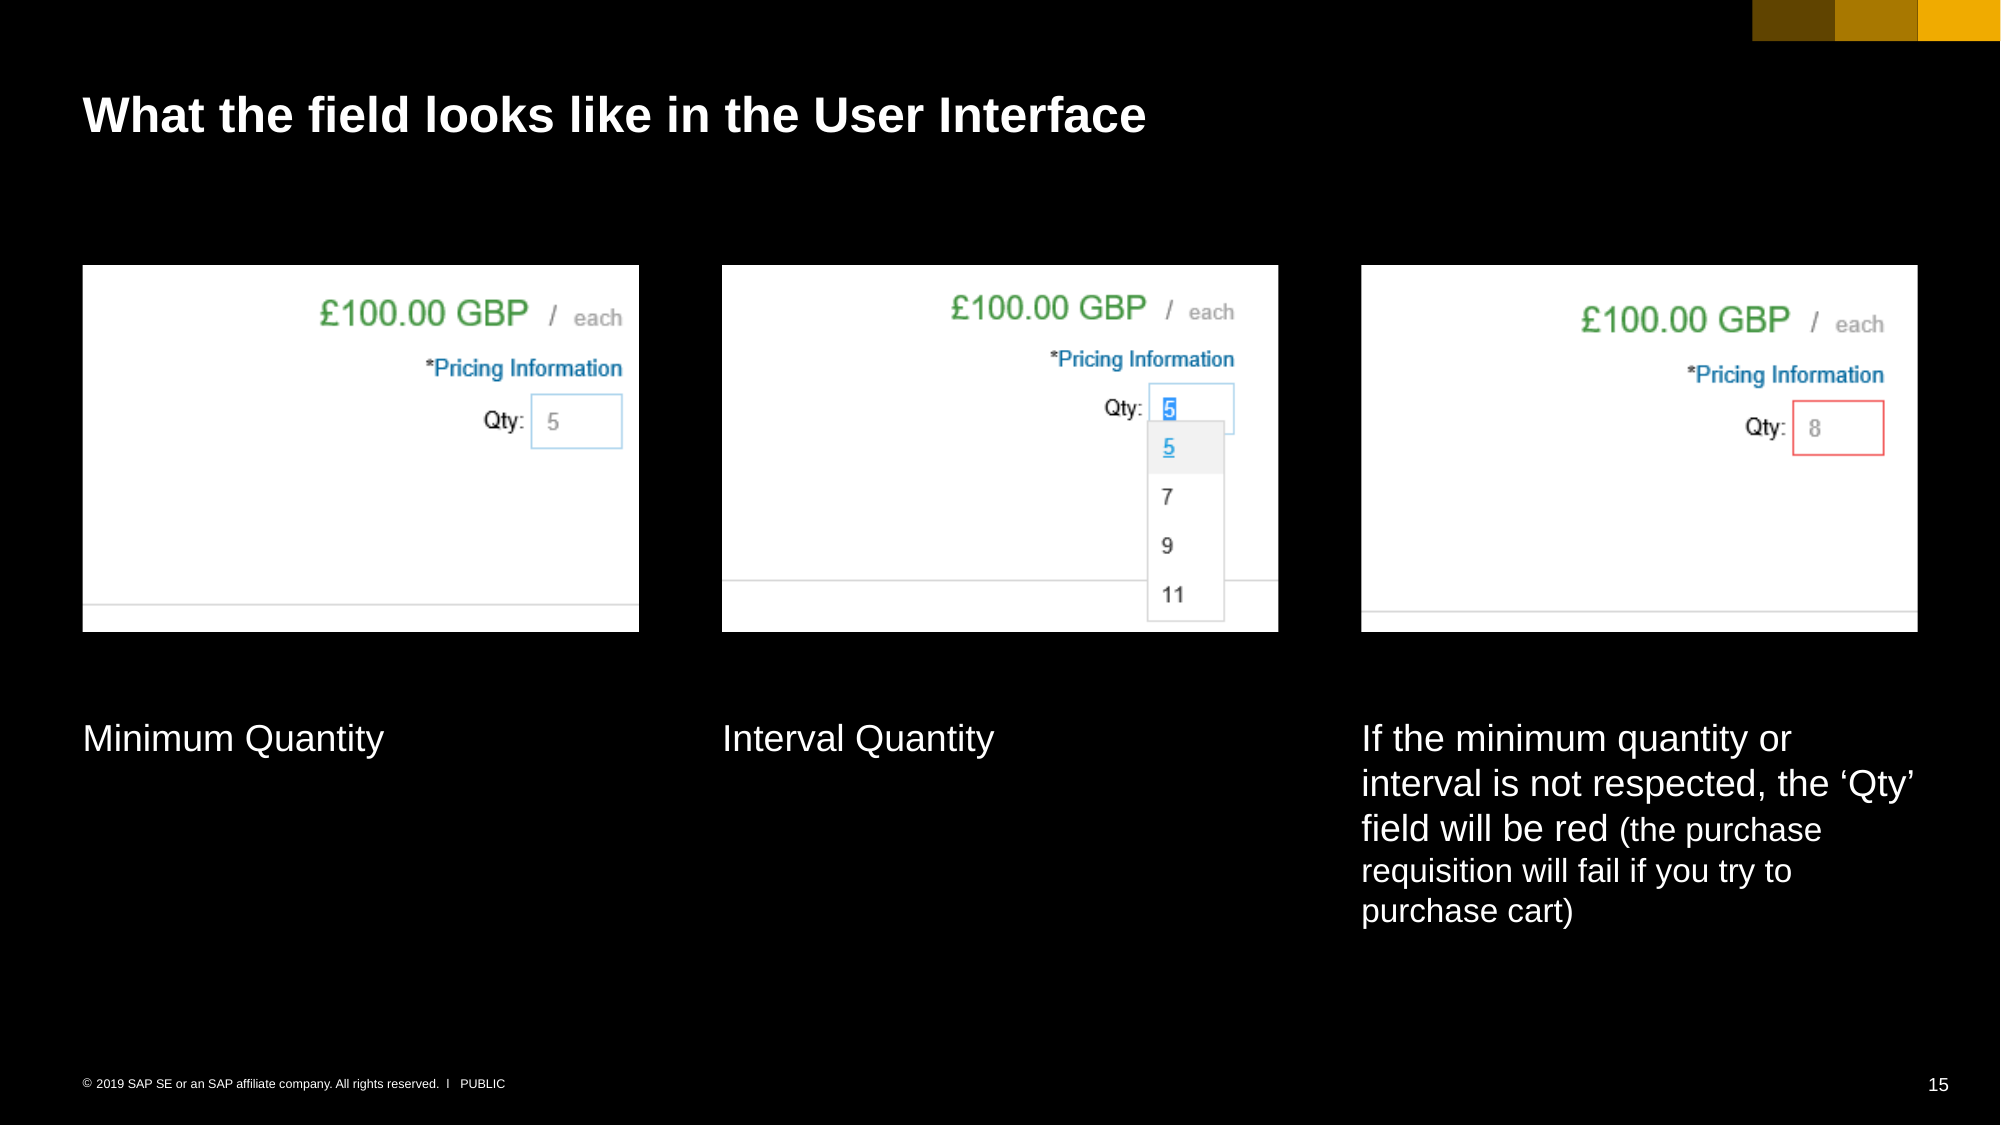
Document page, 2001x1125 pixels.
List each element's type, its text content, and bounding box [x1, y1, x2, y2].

picture [721, 265, 1279, 633]
title What the field looks like in the User Interface [82, 82, 1918, 144]
list Interval Quantity [722, 714, 1279, 960]
list Minimum Quantity [82, 714, 639, 960]
list If the minimum quantity or interval is not respected, the ‘Qty’ field will be red (the purchase requisition will fail if you try to purchase cart) [1361, 714, 1918, 960]
picture [82, 265, 640, 633]
picture [1361, 265, 1918, 633]
